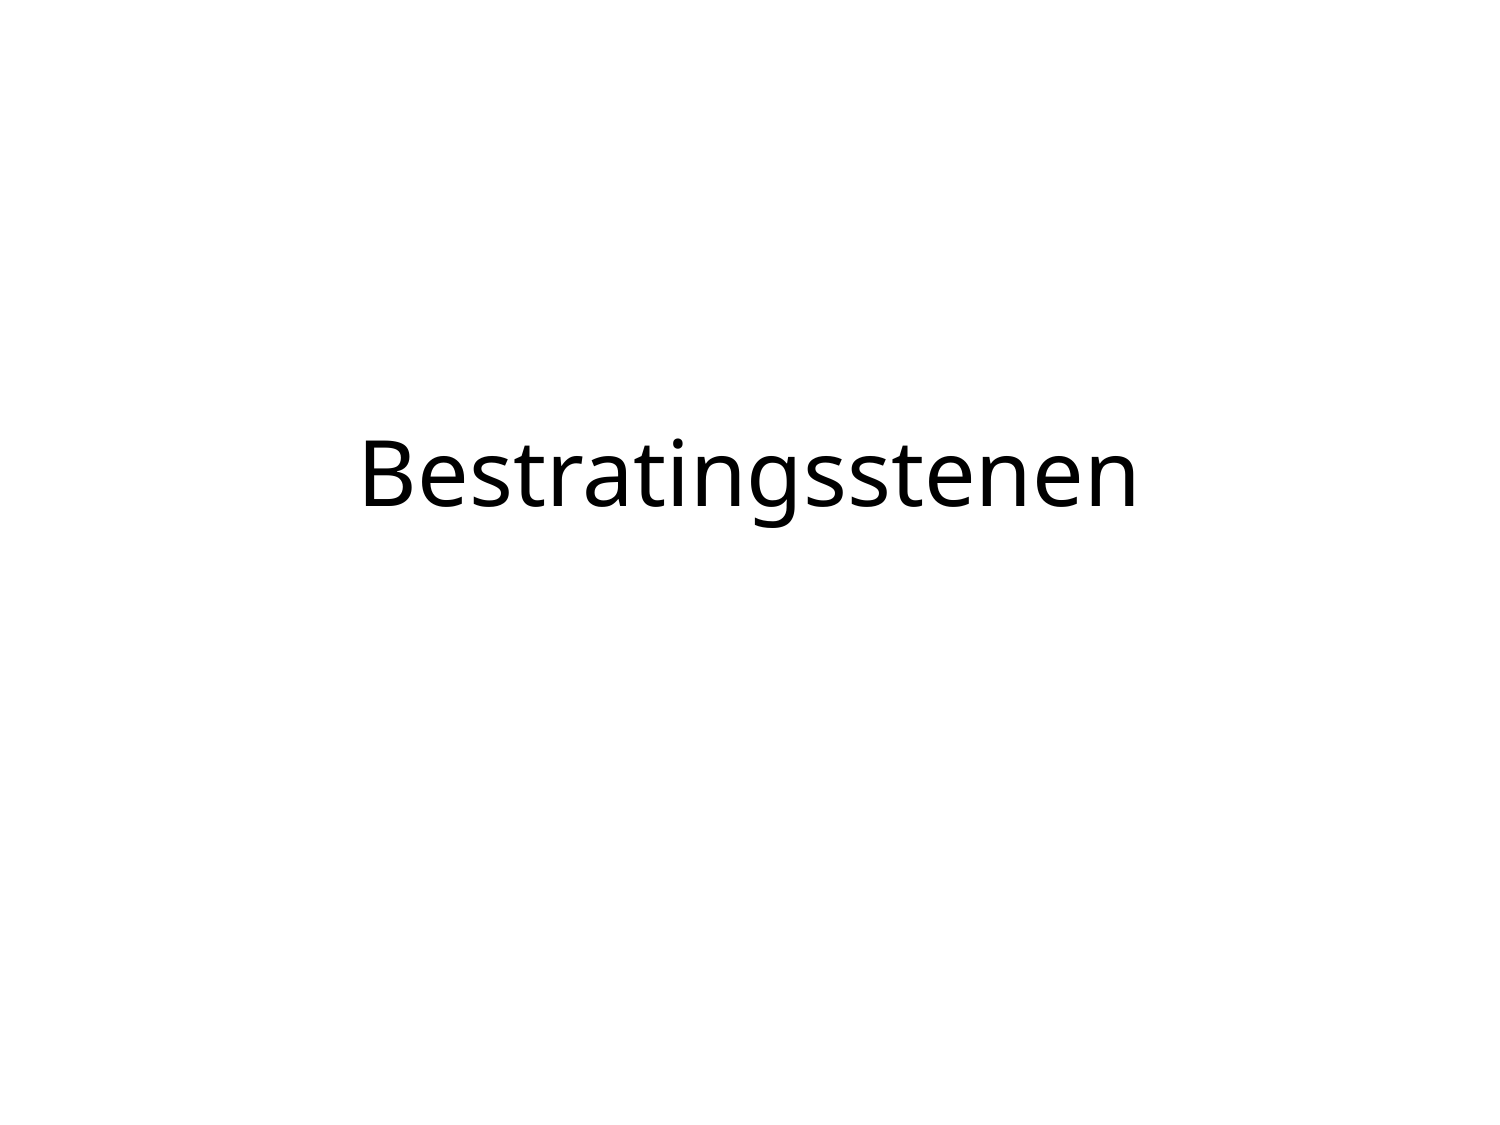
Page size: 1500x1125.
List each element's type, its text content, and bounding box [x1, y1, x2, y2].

title Bestratingsstenen [112, 349, 1388, 591]
